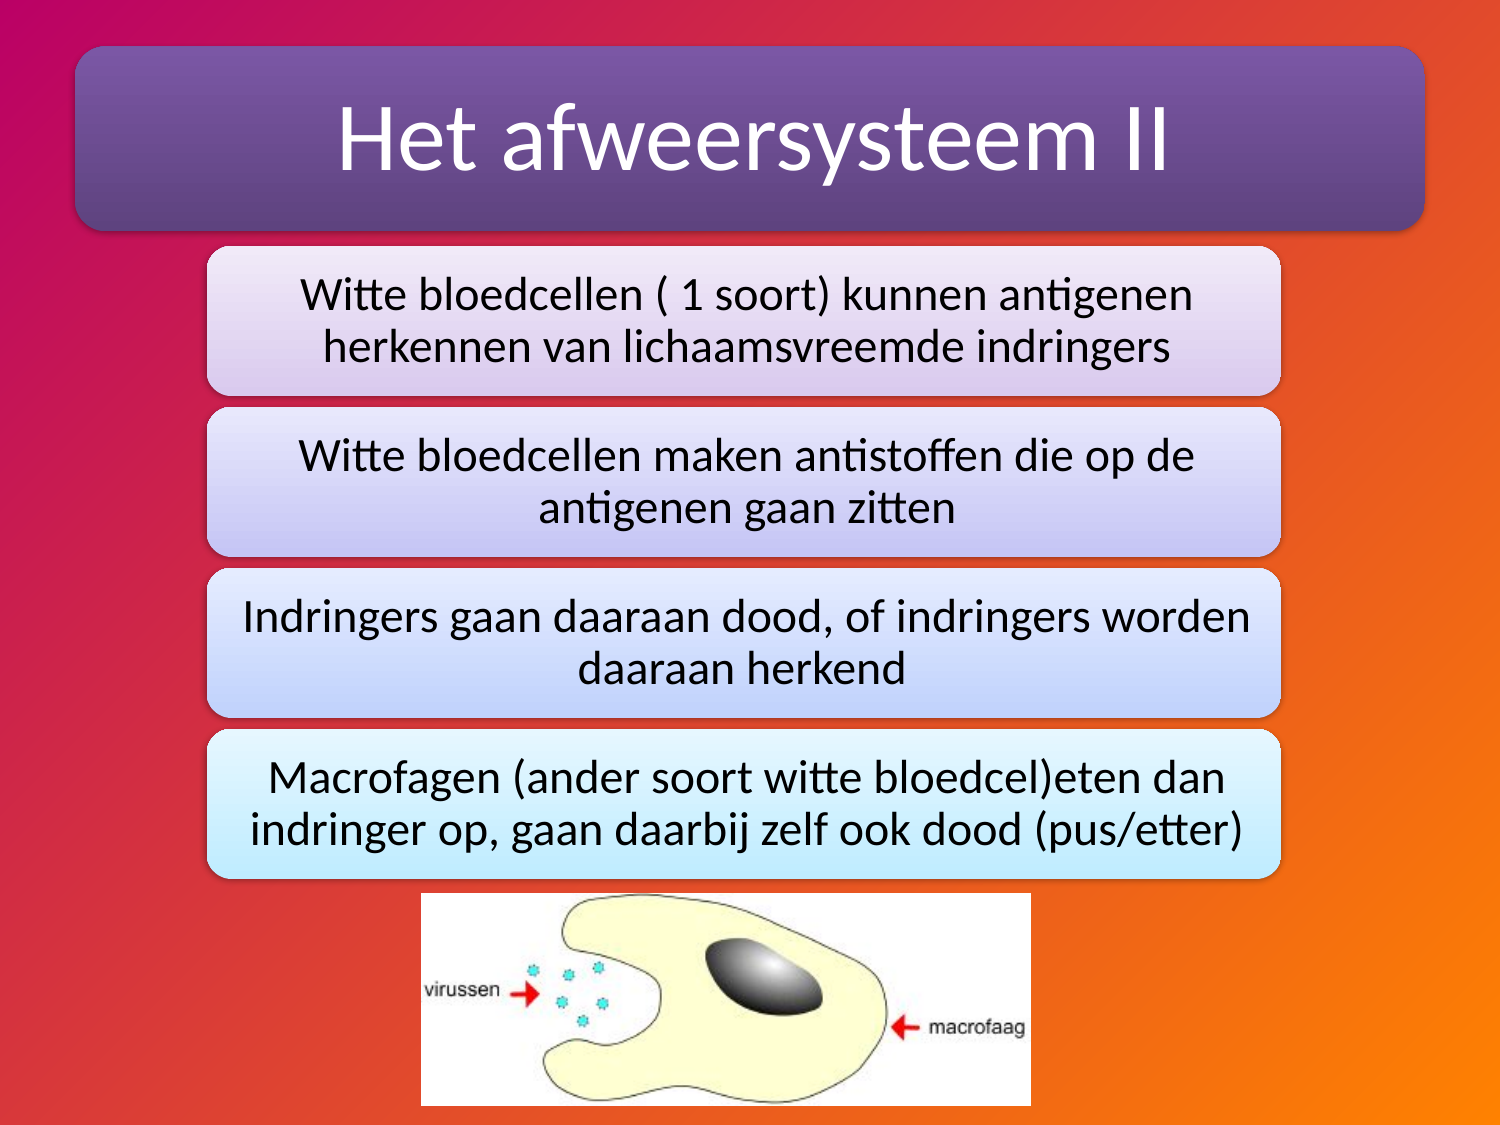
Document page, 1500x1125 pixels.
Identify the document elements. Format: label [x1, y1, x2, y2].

text_box [74, 44, 1426, 233]
picture [421, 892, 1032, 1106]
list [206, 243, 1282, 882]
